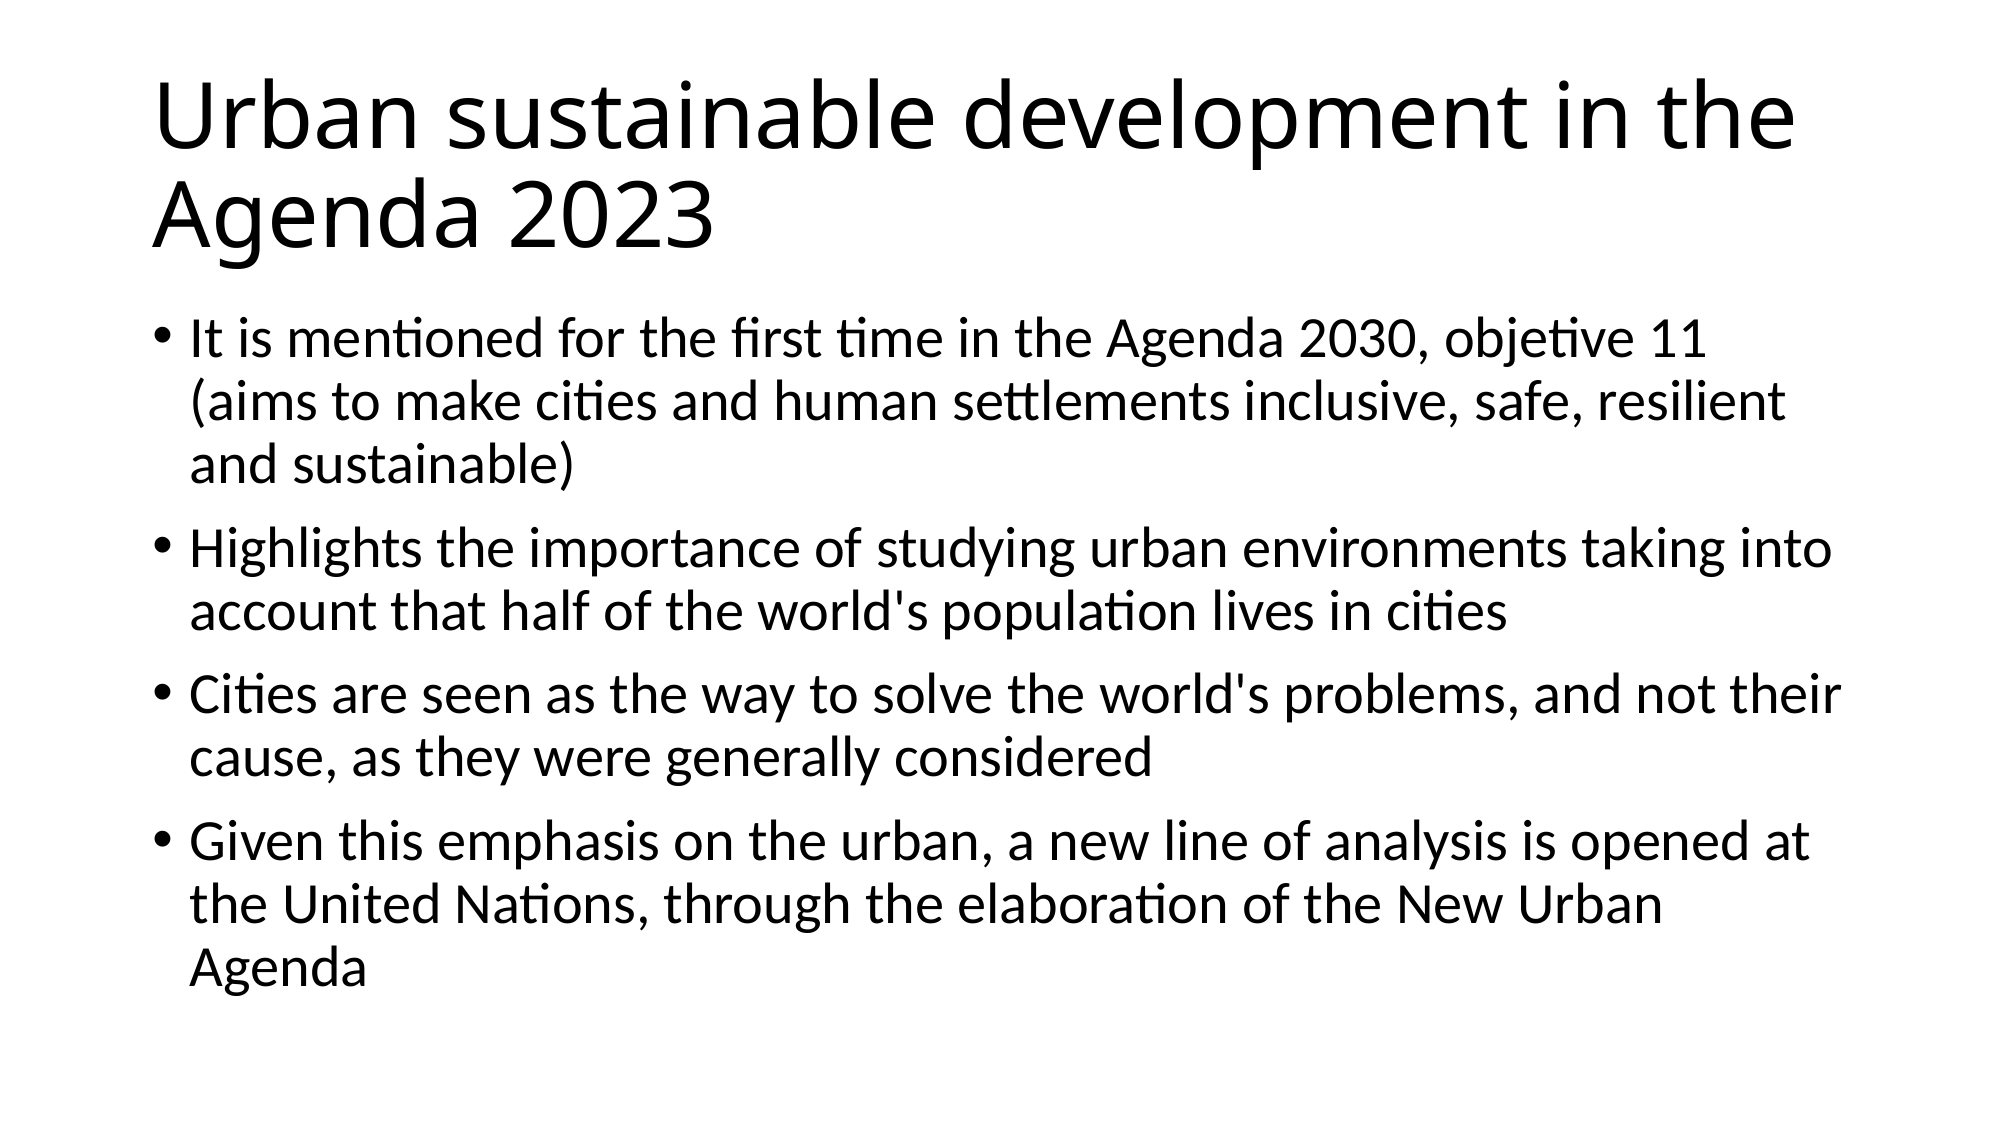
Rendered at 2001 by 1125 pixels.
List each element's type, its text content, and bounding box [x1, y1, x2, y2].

list It is mentioned for the first time in the Agenda 2030, objetive 11 (aims to make cities and human settlements inclusive, safe, resilient and sustainable) Highlights the importance of studying urban environments taking into account that half of the world's population lives in cities Cities are seen as the way to solve the world's problems, and not their cause, as they were generally considered Given this emphasis on the urban, a new line of analysis is opened at the United Nations, through the elaboration of the New Urban Agenda [137, 299, 1863, 1014]
title Urban sustainable development in the Agenda 2023 [137, 59, 1863, 278]
